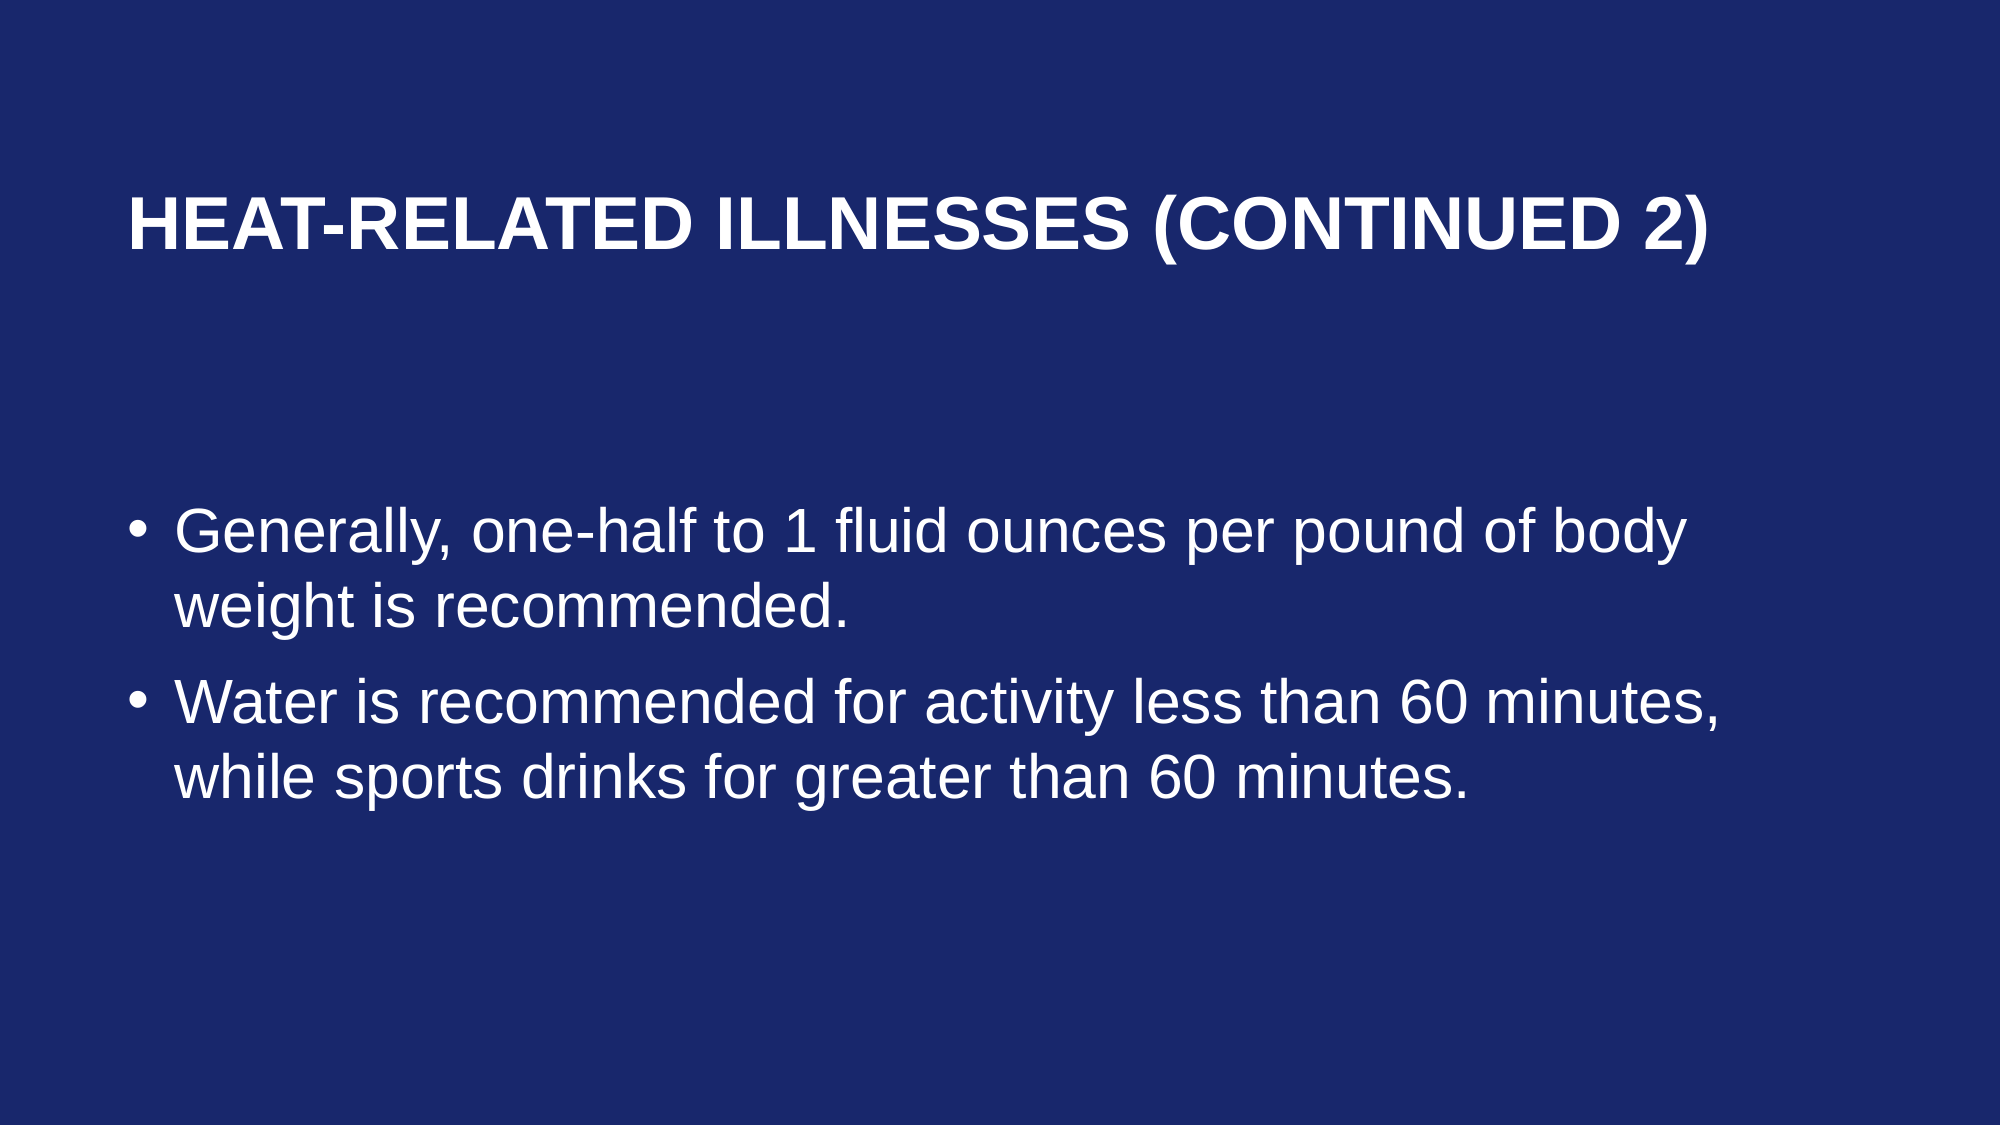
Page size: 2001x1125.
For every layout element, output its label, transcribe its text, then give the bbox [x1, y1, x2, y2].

list Generally, one-half to 1 fluid ounces per pound of body weight is recommended. Water is recommended for activity less than 60 minutes, while sports drinks for greater than 60 minutes. [112, 351, 1775, 950]
title Heat-Related Illnesses (Continued 2) [112, 99, 1775, 339]
